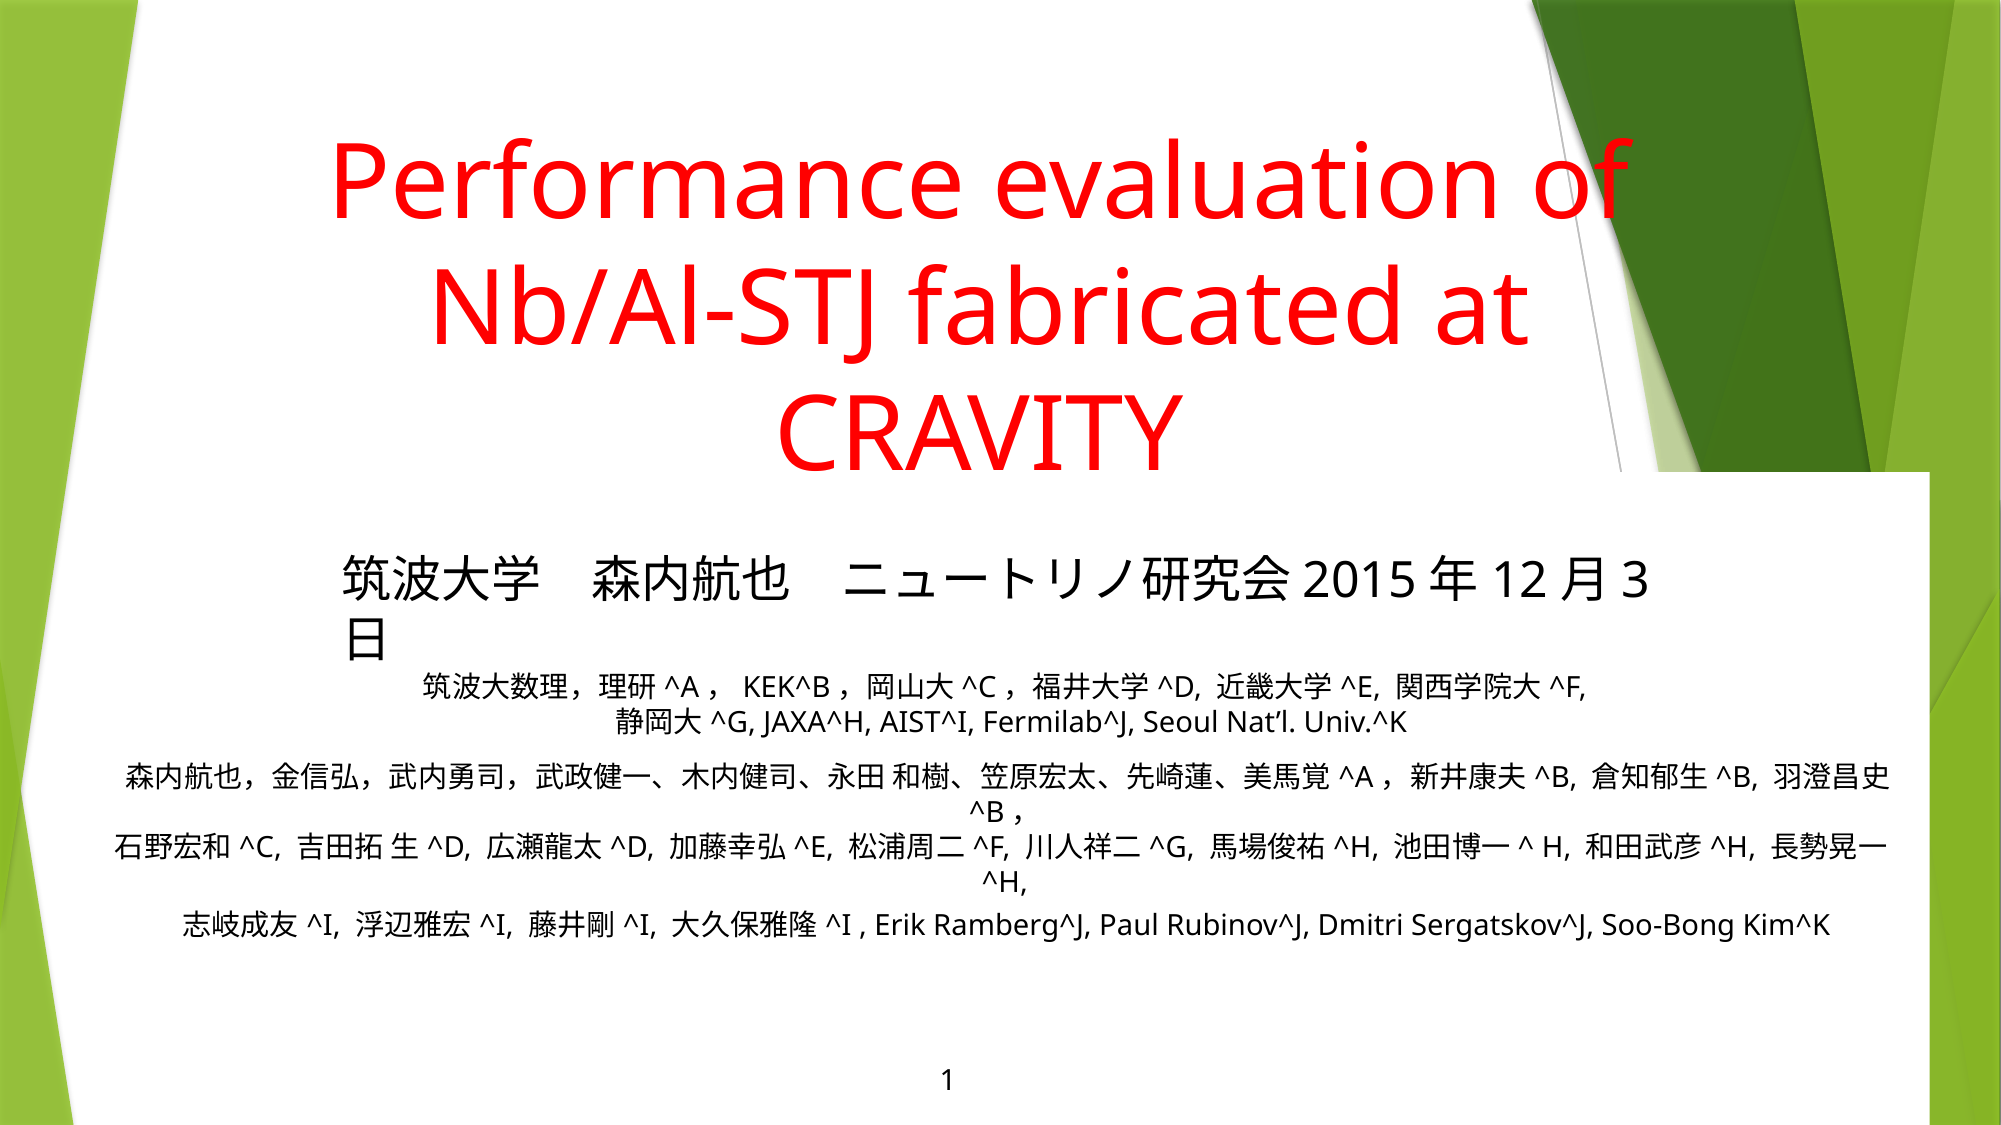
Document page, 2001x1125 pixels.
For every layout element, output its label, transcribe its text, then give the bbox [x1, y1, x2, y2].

title Performance evaluation of Nb/Al-STJ fabricated at CRAVITY [194, 106, 1764, 472]
subtitle 筑波大数理，理研^A，KEK^B，岡山大^C，福井大学^D, 近畿大学^E, 関西学院大^F, 静岡大^G, JAXA^H, AIST^I, Fermilab^J, Seoul Nat’l. Univ.^K 森内航也，金信弘，武内勇司，武政健一、木内健司、永田 和樹、笠原宏太、先崎蓮、美馬覚^A，新井康夫^B, 倉知郁生^B, 羽澄昌史^B， 石野宏和^C, 吉田拓 生^D, 広瀬龍太^D, 加藤幸弘^E, 松浦周二^F, 川人祥二^G, 馬場俊祐^H, 池田博一^ H, 和田武彦^H, 長勢晃一^H, 志岐成友^I, 浮辺雅宏^I, 藤井剛^I, 大久保雅隆^I , Erik Ramberg^J, Paul Rubinov^J, Dmitri Sergatskov^J, Soo-Bong Kim^K [80, 472, 1930, 1125]
slide_number 1 [859, 1050, 972, 1111]
text_box 筑波大学 森内航也 ニュートリノ研究会2015年12月3日 [326, 540, 1684, 675]
